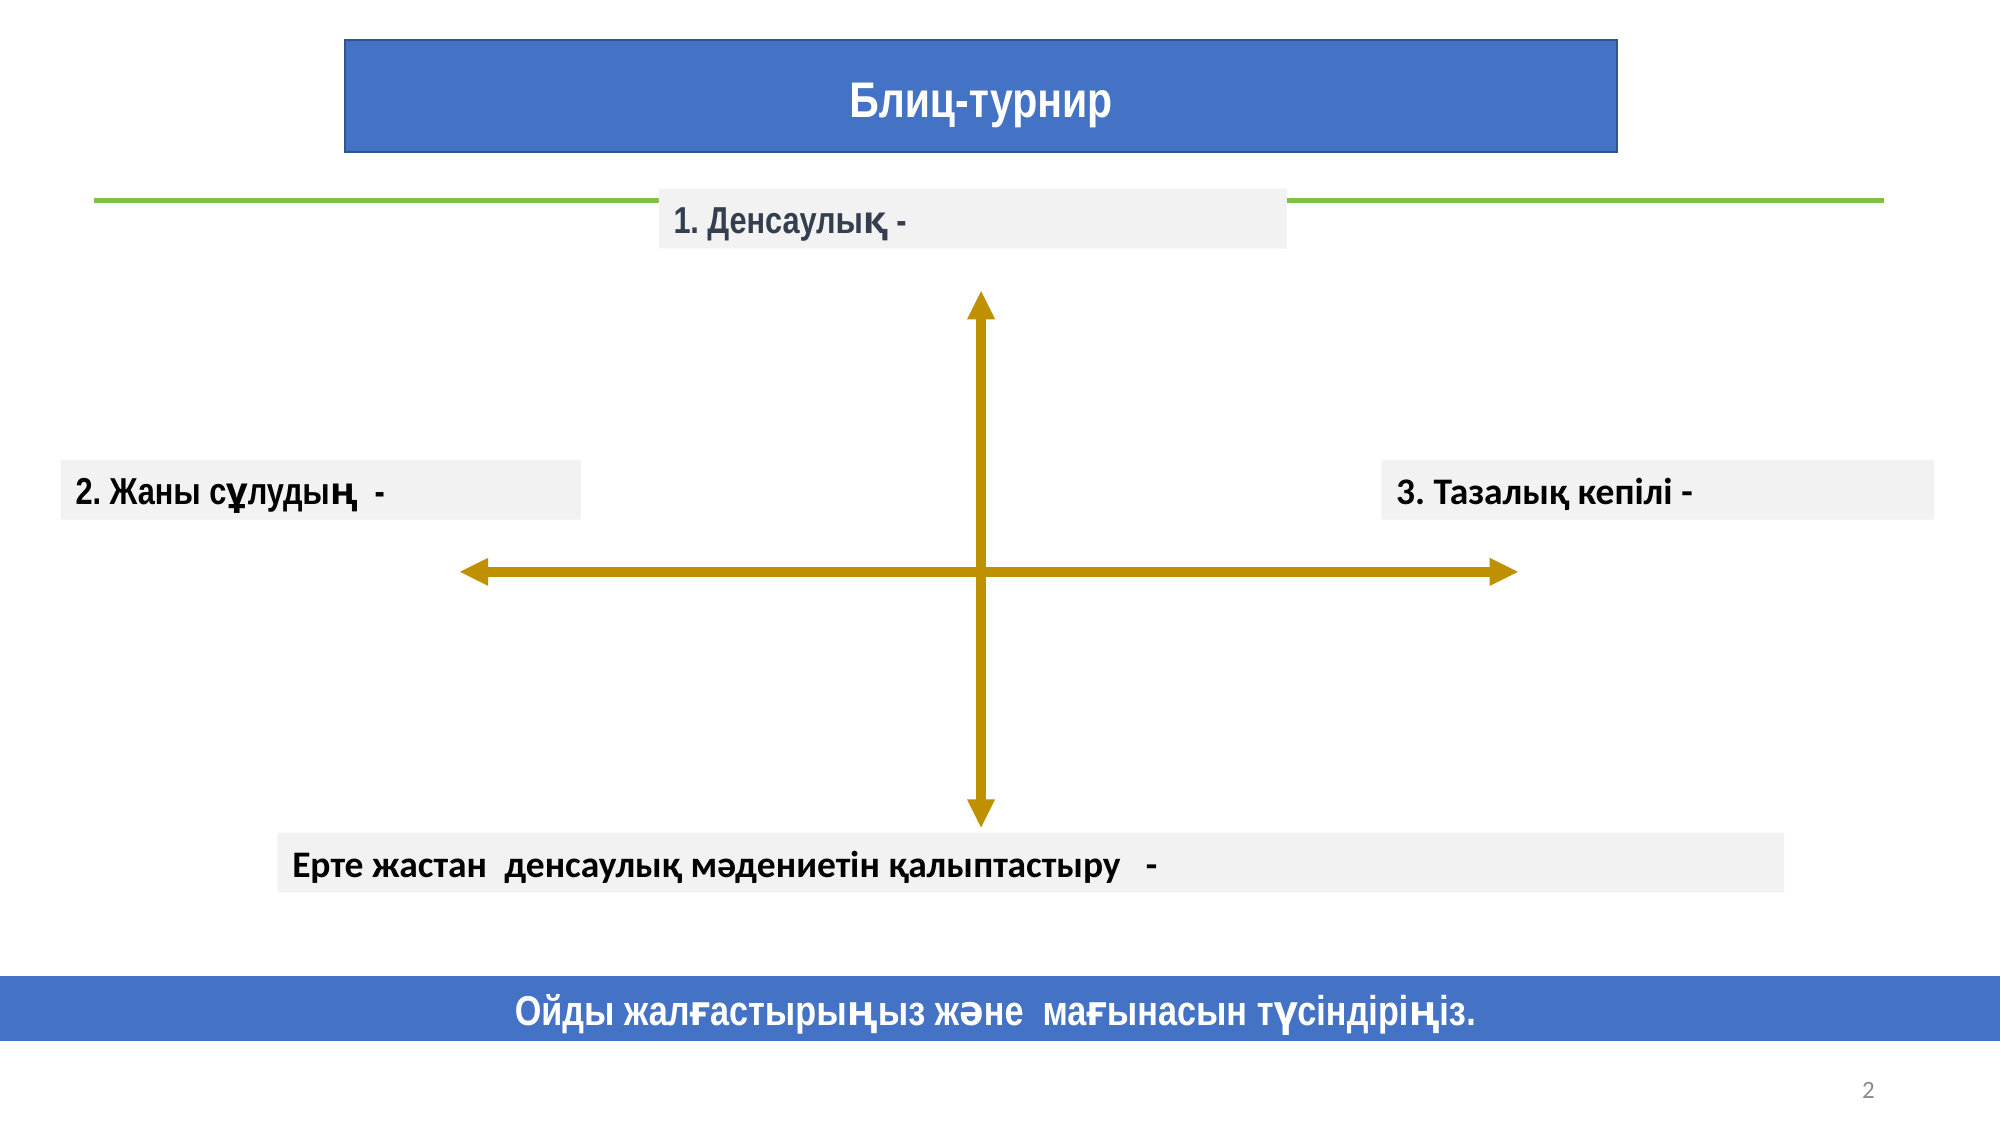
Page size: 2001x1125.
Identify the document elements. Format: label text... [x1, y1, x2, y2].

text_box 1. Денсаулық - [658, 188, 1287, 249]
slide_number 2 [1701, 1063, 1890, 1113]
text_box Ерте жастан денсаулық мәдениетін қалыптастыру - [277, 832, 1785, 893]
text_box 2. Жаны сұлудың - [60, 459, 581, 520]
text_box Блиц-турнир [344, 39, 1618, 153]
text_box Ойды жалғастырыңыз және мағынасын түсіндіріңіз. [0, 976, 2000, 1041]
text_box 3. Тазалық кепілі - [1381, 459, 1935, 520]
